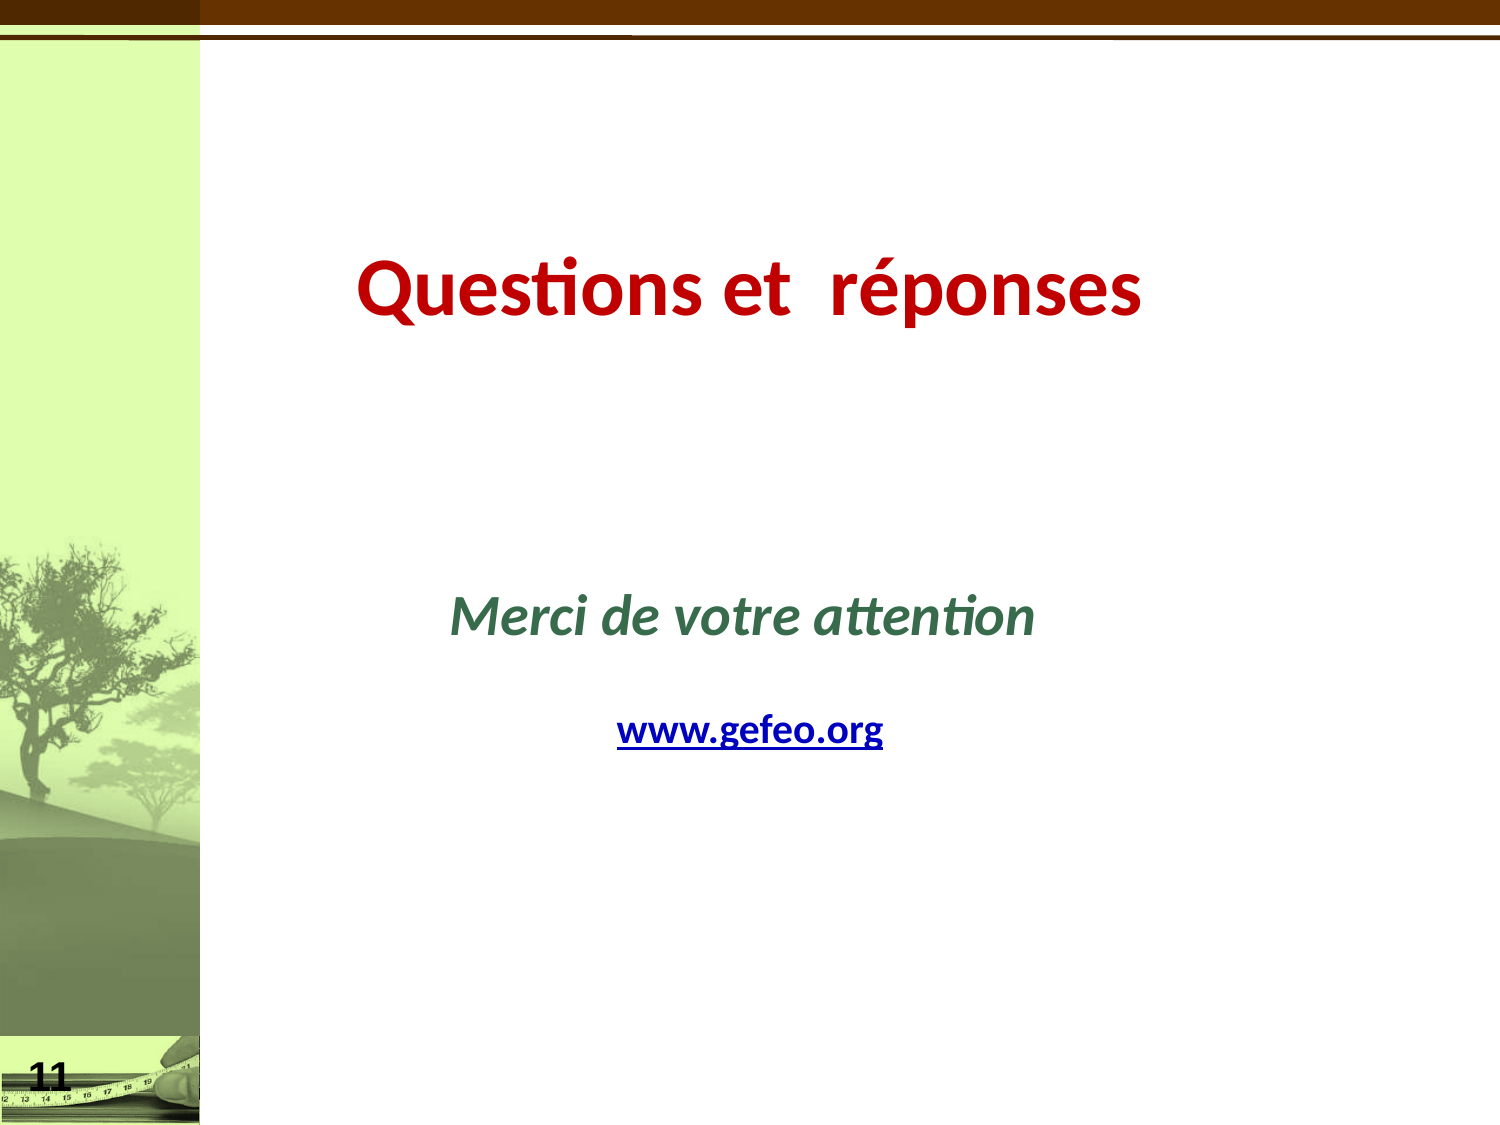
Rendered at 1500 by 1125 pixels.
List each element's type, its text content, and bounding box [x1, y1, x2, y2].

list Questions et réponses Merci de votre attention www.gefeo.org [0, 224, 1500, 788]
picture [0, 1036, 200, 1125]
text_box 11 [13, 1042, 111, 1121]
